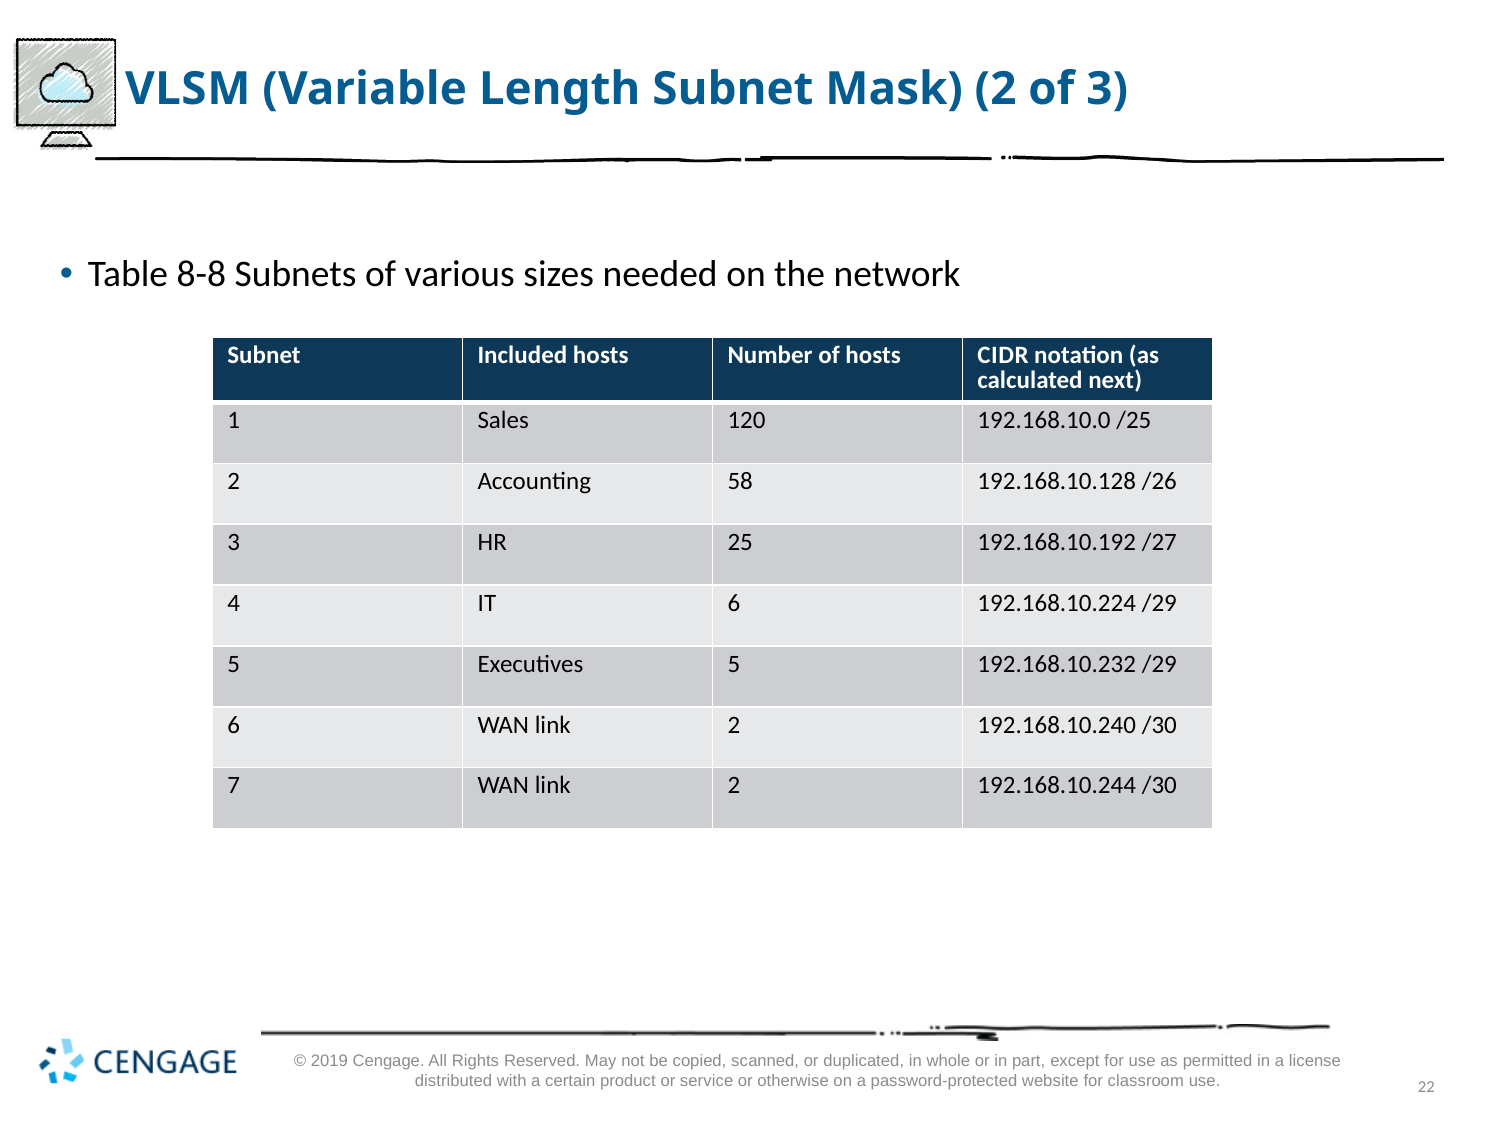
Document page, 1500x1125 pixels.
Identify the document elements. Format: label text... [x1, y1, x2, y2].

table_cell 7 [213, 768, 462, 828]
table_cell 192.168.10.224 /29 [963, 586, 1212, 645]
table_cell 3 [213, 525, 462, 584]
table_cell 25 [713, 525, 962, 584]
table_cell 192.168.10.0 /25 [963, 405, 1212, 463]
table_header Number of hosts [713, 338, 962, 400]
table_cell 6 [213, 708, 462, 767]
table_cell 4 [213, 586, 462, 645]
table_cell 58 [713, 464, 962, 523]
list Table 8-8 Subnets of various sizes needed on the network [59, 252, 1441, 296]
table_cell WAN link [463, 708, 712, 767]
table_cell 6 [713, 586, 962, 645]
table_cell 192.168.10.192 /27 [963, 525, 1212, 584]
table_cell WAN link [463, 768, 712, 828]
picture [19, 1025, 249, 1096]
picture [261, 1024, 1331, 1041]
table_cell 2 [213, 464, 462, 523]
table_cell 2 [713, 768, 962, 828]
table_header Included hosts [463, 338, 712, 400]
table_cell Sales [463, 405, 712, 463]
picture [95, 155, 1444, 163]
table_cell 192.168.10.240 /30 [963, 708, 1212, 767]
table_cell Executives [463, 647, 712, 706]
table_cell Accounting [463, 464, 712, 523]
table_cell 192.168.10.128 /26 [963, 464, 1212, 523]
table_cell 2 [713, 708, 962, 767]
table_header Subnet [213, 338, 462, 400]
table_cell 192.168.10.244 /30 [963, 768, 1212, 828]
table_cell H R [463, 525, 712, 584]
table_cell 1 [213, 405, 462, 463]
title V L S M (Variable Length Subnet Mask) (2 of 3) [125, 66, 1442, 116]
table_cell 120 [713, 405, 962, 463]
picture [13, 36, 117, 151]
table_cell 192.168.10.232 /29 [963, 647, 1212, 706]
table_cell 5 [713, 647, 962, 706]
table_cell 5 [213, 647, 462, 706]
table_cell I T [463, 586, 712, 645]
footer © 2019 Cengage. All Rights Reserved. May not be copied, scanned, or duplicated, in whole or in part, except for use as permitted in a license distributed with a certain product or service or otherwise on a password-protected website for classroom use. [262, 1050, 1375, 1091]
table_header C I D R notation (as calculated next) [963, 338, 1212, 400]
